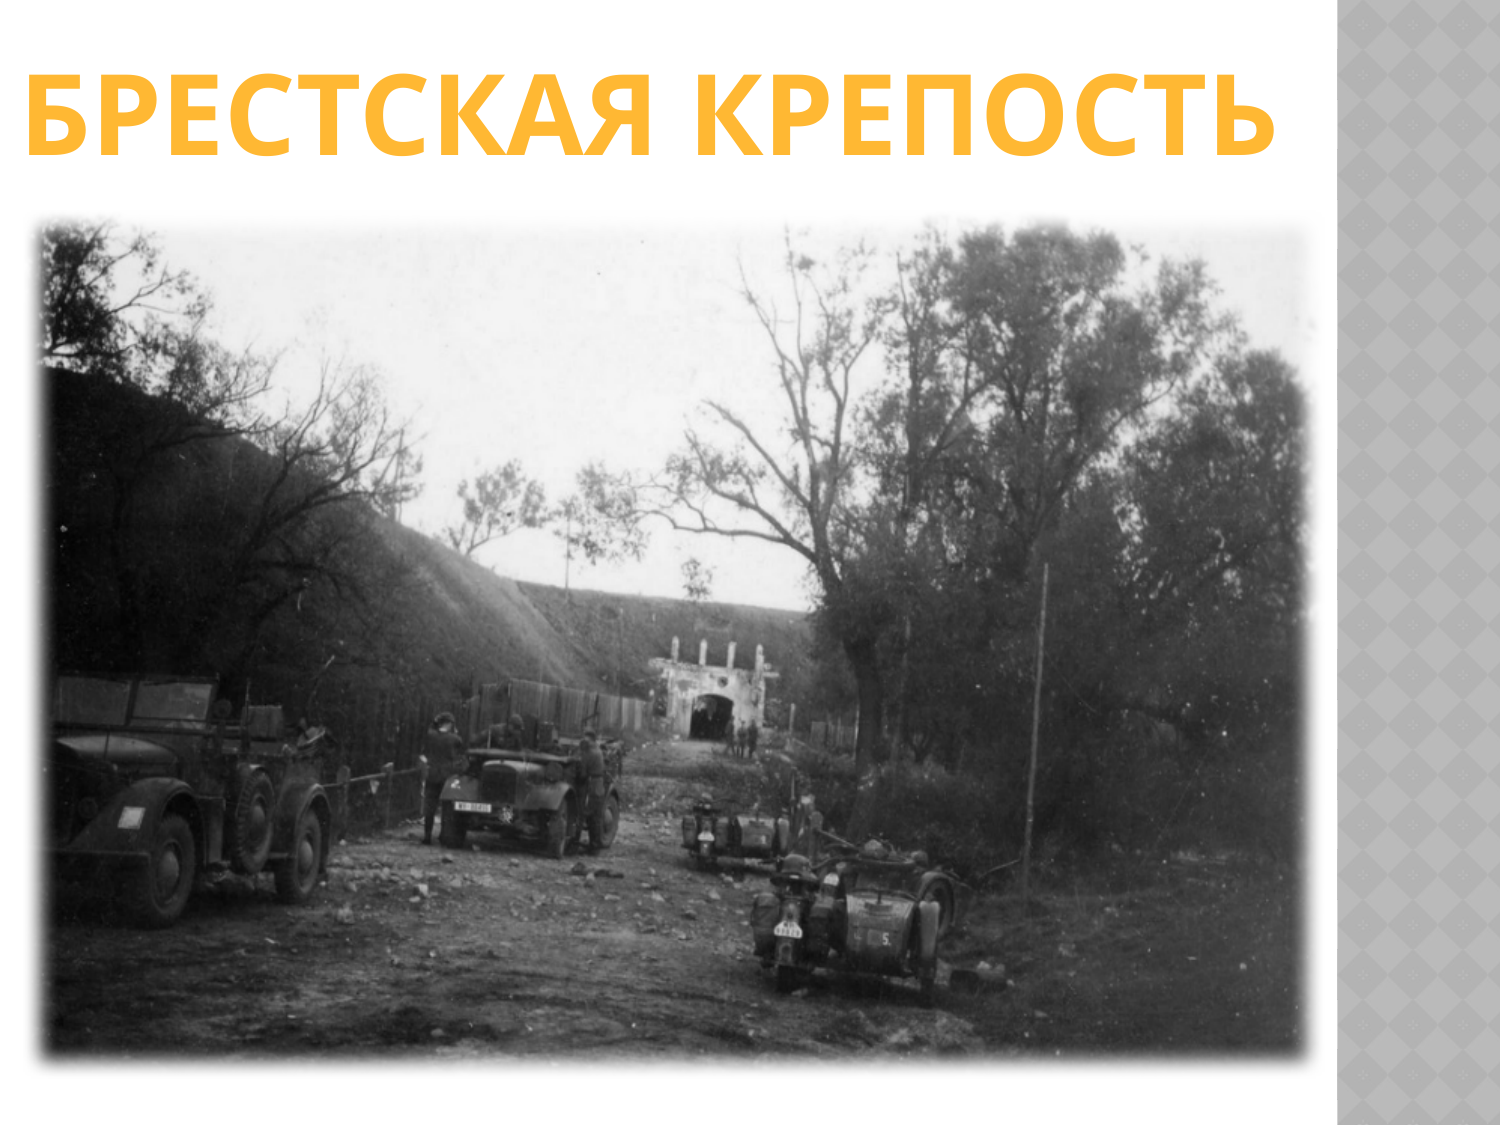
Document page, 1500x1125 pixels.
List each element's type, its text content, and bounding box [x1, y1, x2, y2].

text_box БрестскаЯ крепость [4, 35, 1295, 186]
picture [23, 210, 1325, 1079]
